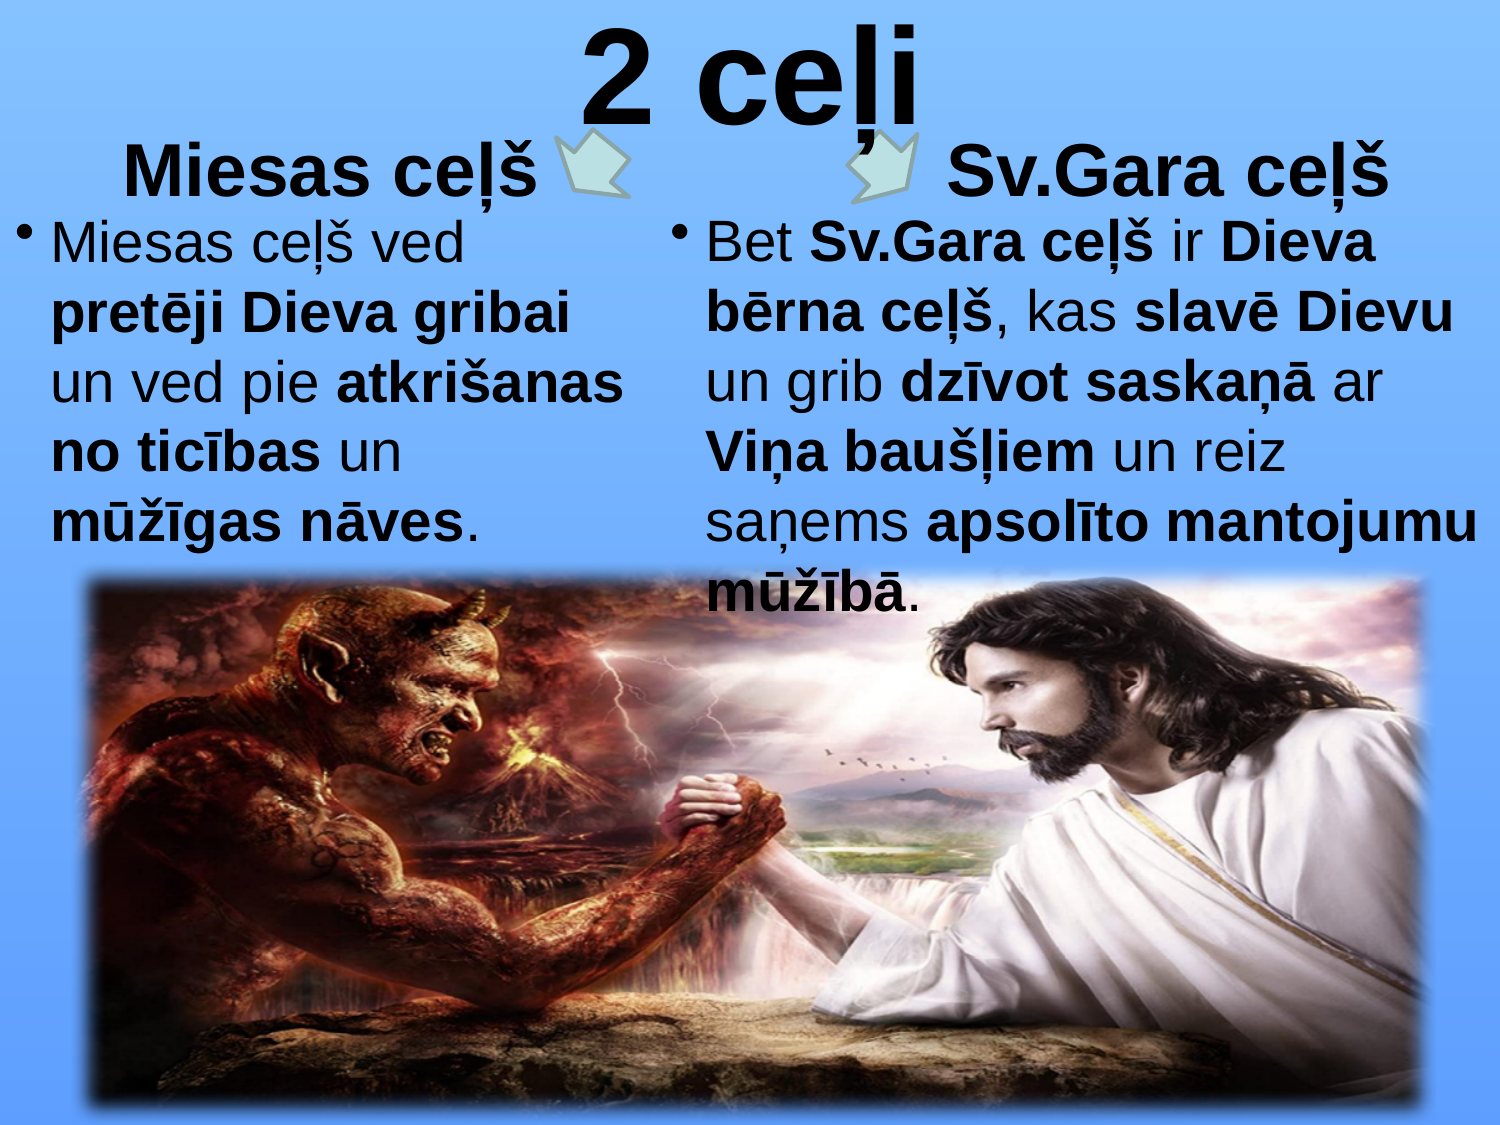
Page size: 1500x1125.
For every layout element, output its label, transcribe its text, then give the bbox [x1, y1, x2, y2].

title 2 ceļi [76, 0, 1428, 140]
text_box Miesas ceļš ved pretēji Dieva gribai un ved pie atkrišanas no ticības un mūžīgas nāves. [0, 232, 644, 561]
text_box [554, 127, 632, 200]
picture [71, 562, 1436, 1125]
text_box Sv.Gara ceļš [838, 101, 1500, 196]
text_box Miesas ceļš [0, 101, 662, 232]
text_box Bet Sv.Gara ceļš ir Dieva bērna ceļš, kas slavē Dievu un grib dzīvot saskaņā ar Viņa baušļiem un reiz saņems apsolīto mantojumu mūžībā. [655, 196, 1500, 631]
